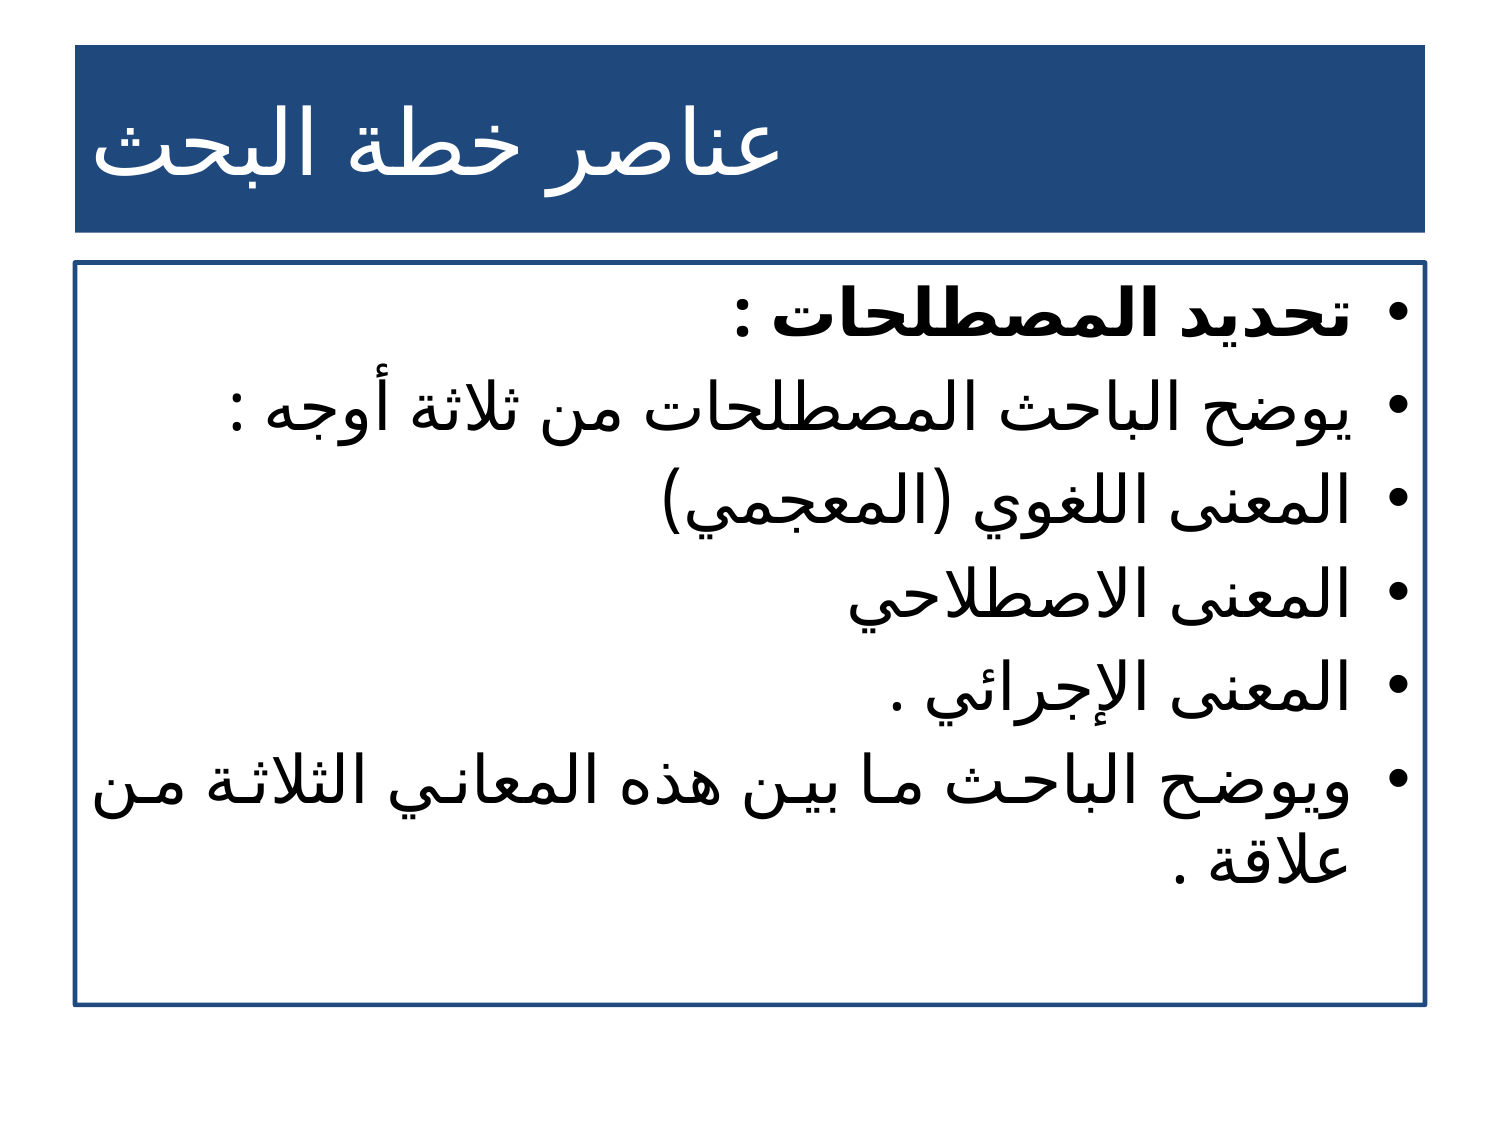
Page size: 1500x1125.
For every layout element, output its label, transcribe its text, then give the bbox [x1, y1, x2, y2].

title عناصر خطة البحث [75, 45, 1425, 233]
list تحديد المصطلحات : يوضح الباحث المصطلحات من ثلاثة أوجه : المعنى اللغوي (المعجمي) المعنى الاصطلاحي المعنى الإجرائي . ويوضح الباحث ما بين هذه المعاني الثلاثة من علاقة . [75, 262, 1425, 1005]
